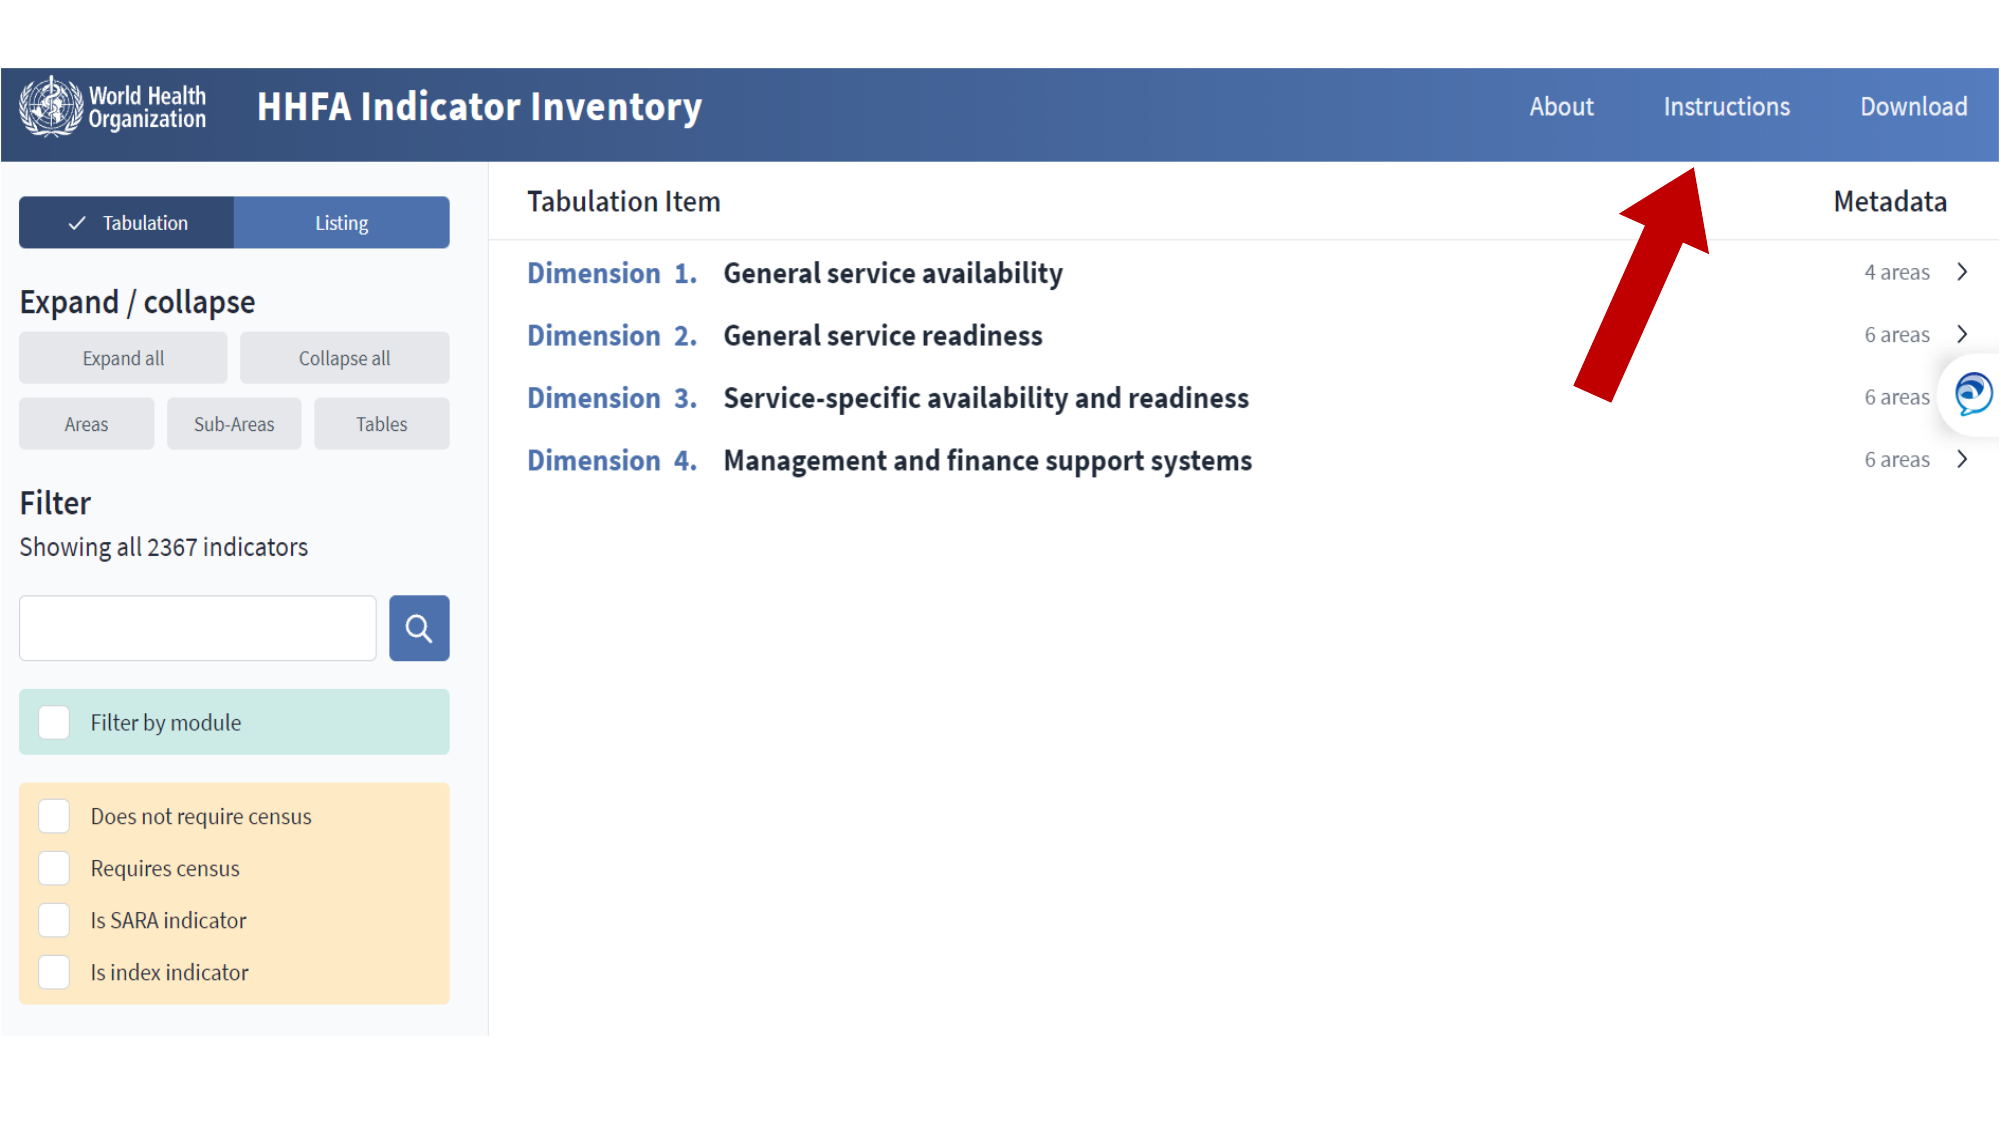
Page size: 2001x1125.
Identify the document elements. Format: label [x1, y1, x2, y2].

text_box [0, 67, 2000, 1037]
